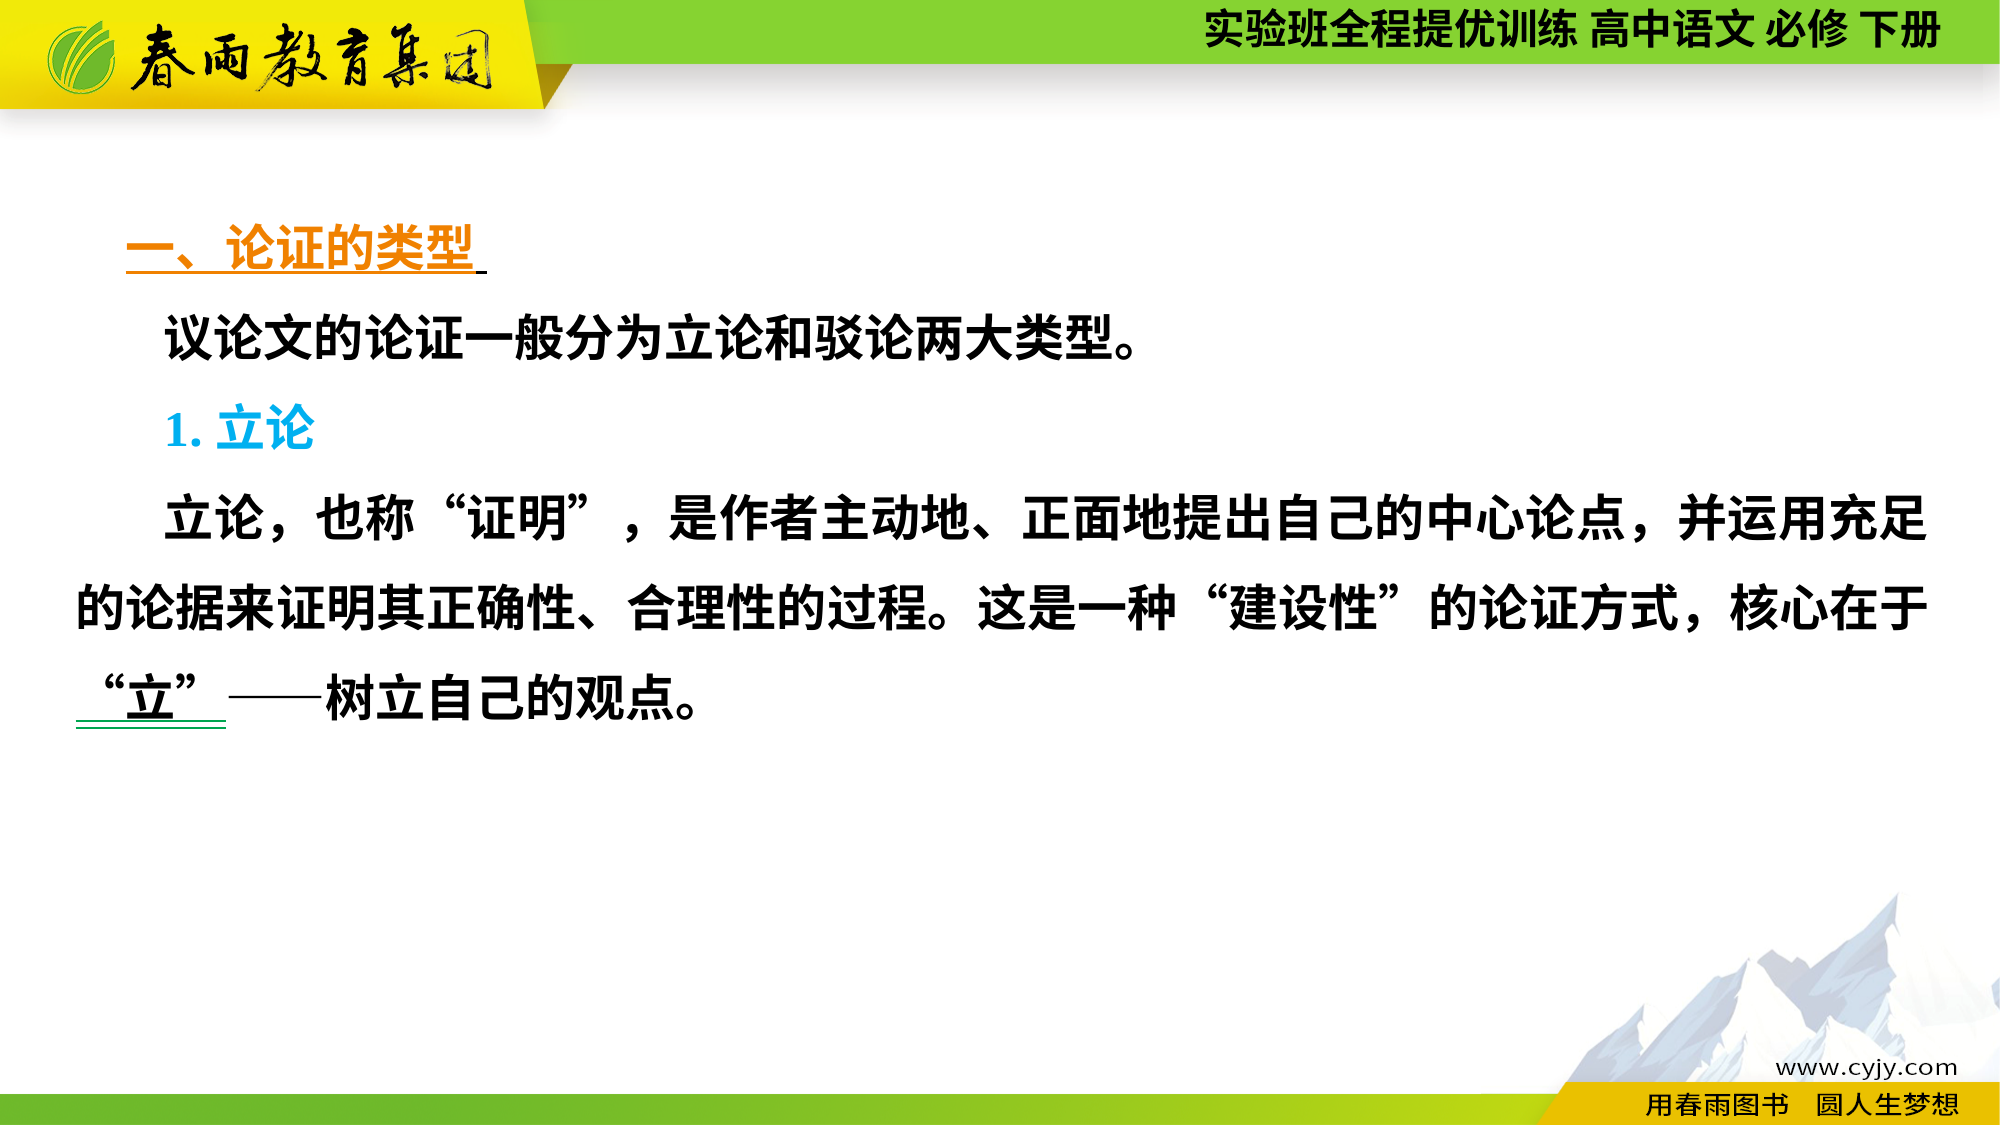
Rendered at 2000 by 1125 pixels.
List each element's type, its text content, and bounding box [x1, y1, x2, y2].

picture [0, 0, 2000, 1125]
list 一、论证的类型 议论文的论证一般分为立论和驳论两大类型。 1.立论 立论，也称“证明”，是作者主动地、正面地提出自己的中心论点，并运用充足的论据来证明其正确性、合理性的过程。这是一种“建设性”的论证方式，核心在于“立”——树立自己的观点。 [60, 179, 1945, 740]
